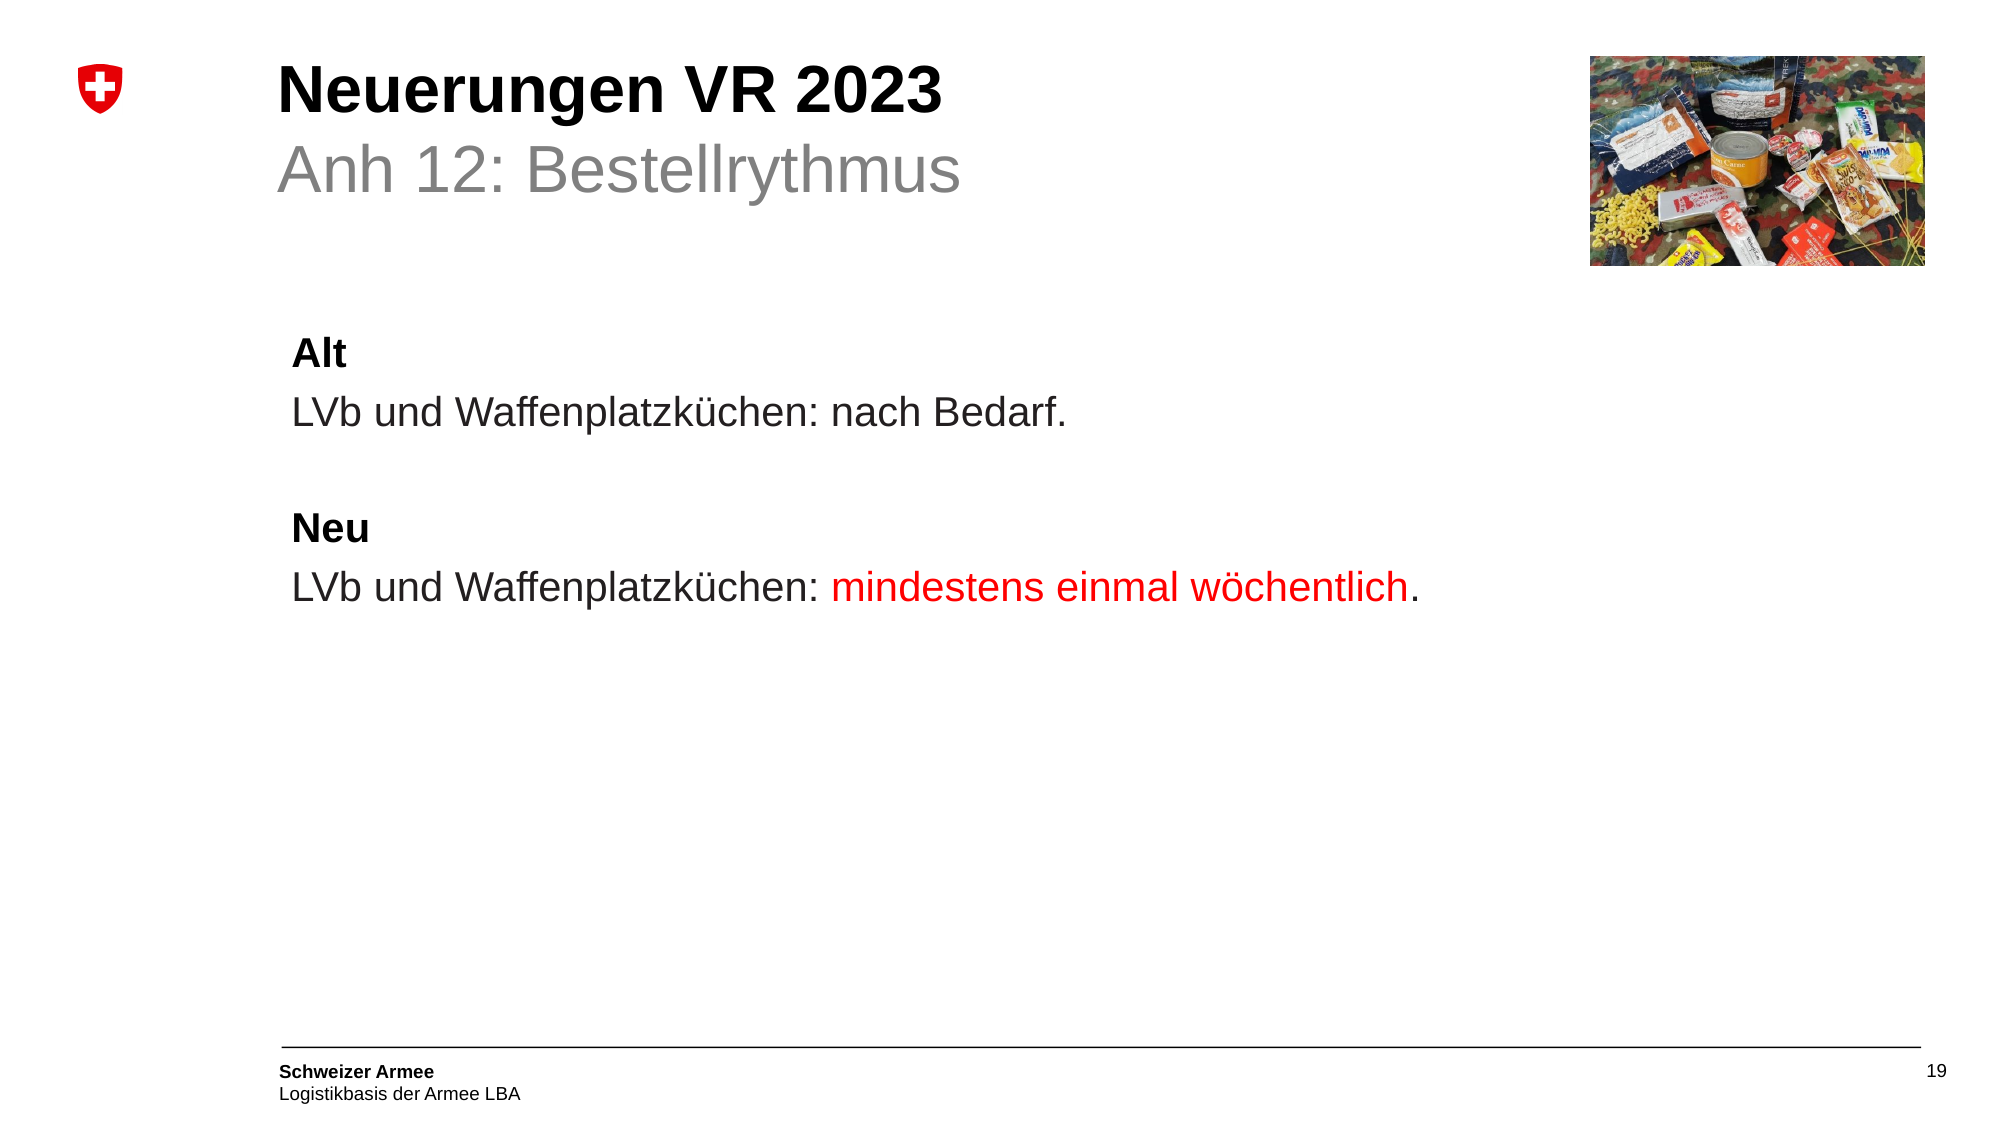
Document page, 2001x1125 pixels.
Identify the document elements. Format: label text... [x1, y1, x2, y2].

title Neuerungen VR 2023 Anh 12: Bestellrythmus [277, 45, 1910, 209]
list Alt LVb und Waffenplatzküchen: nach Bedarf. Neu LVb und Waffenplatzküchen: mindestens einmal wöchentlich. [290, 326, 1910, 983]
picture [78, 64, 123, 115]
picture [1590, 56, 1925, 266]
